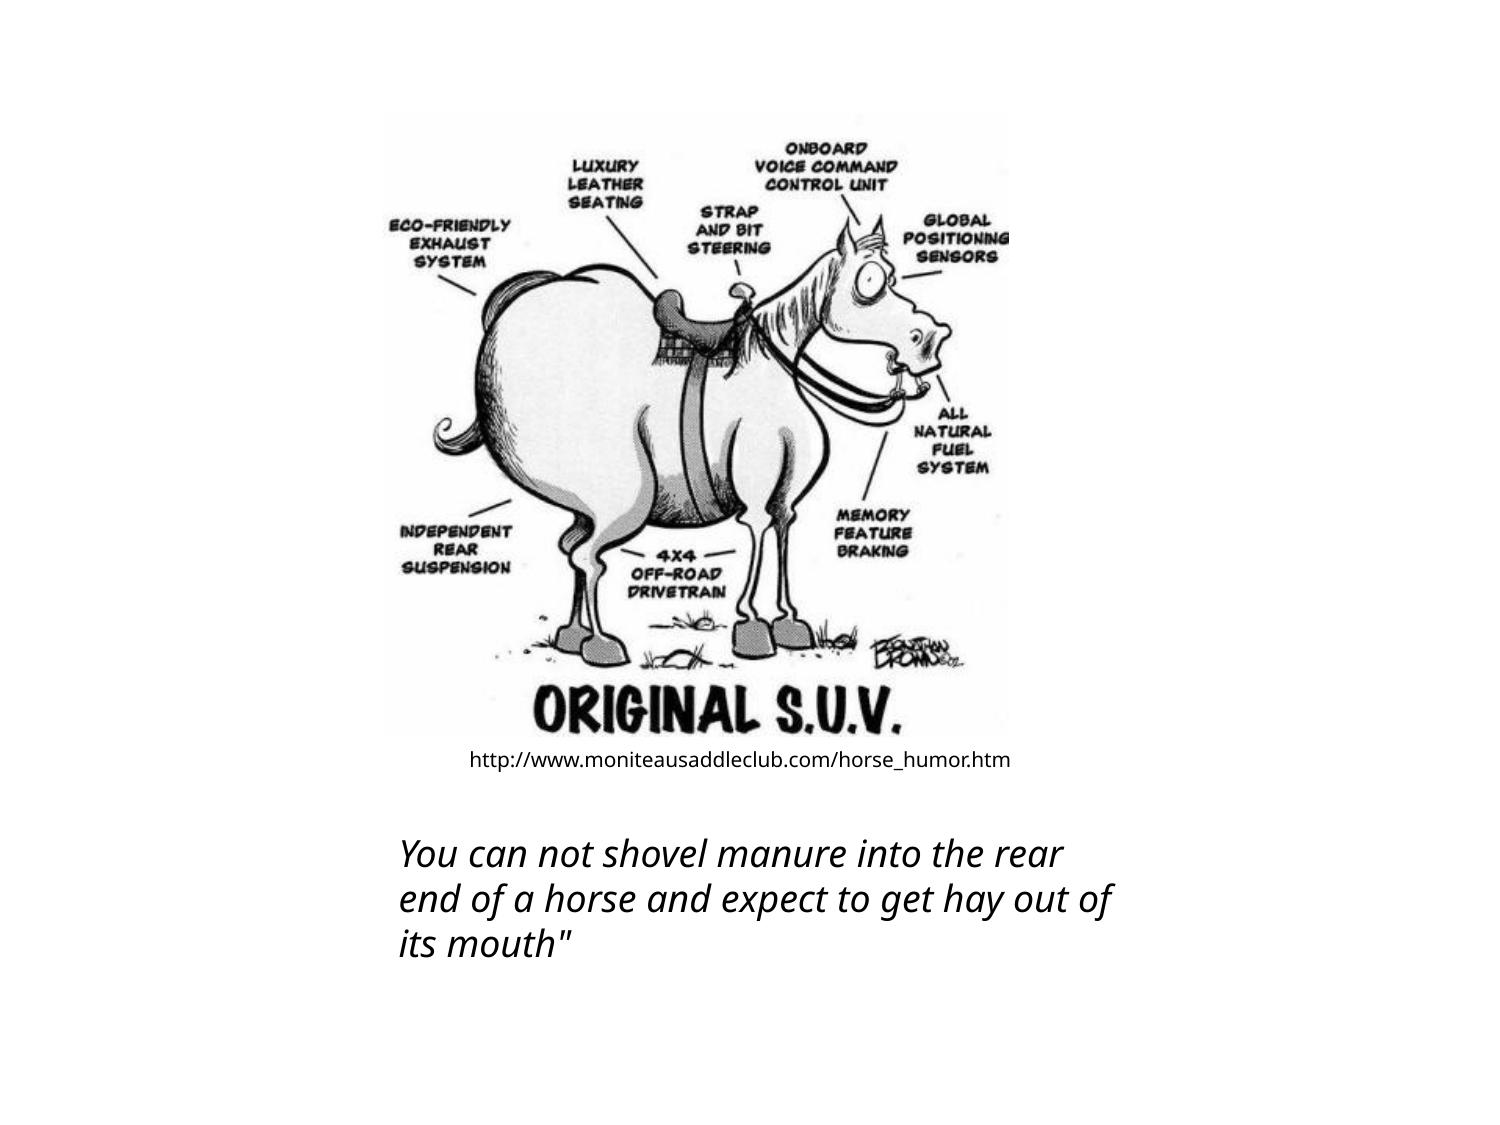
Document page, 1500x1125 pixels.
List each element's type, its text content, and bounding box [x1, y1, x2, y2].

picture [383, 113, 1009, 738]
text_box You can not shovel manure into the rear end of a horse and expect to get hay out of its mouth" [383, 822, 1134, 972]
text_box http://www.moniteausaddleclub.com/horse_humor.htm [454, 739, 1205, 780]
